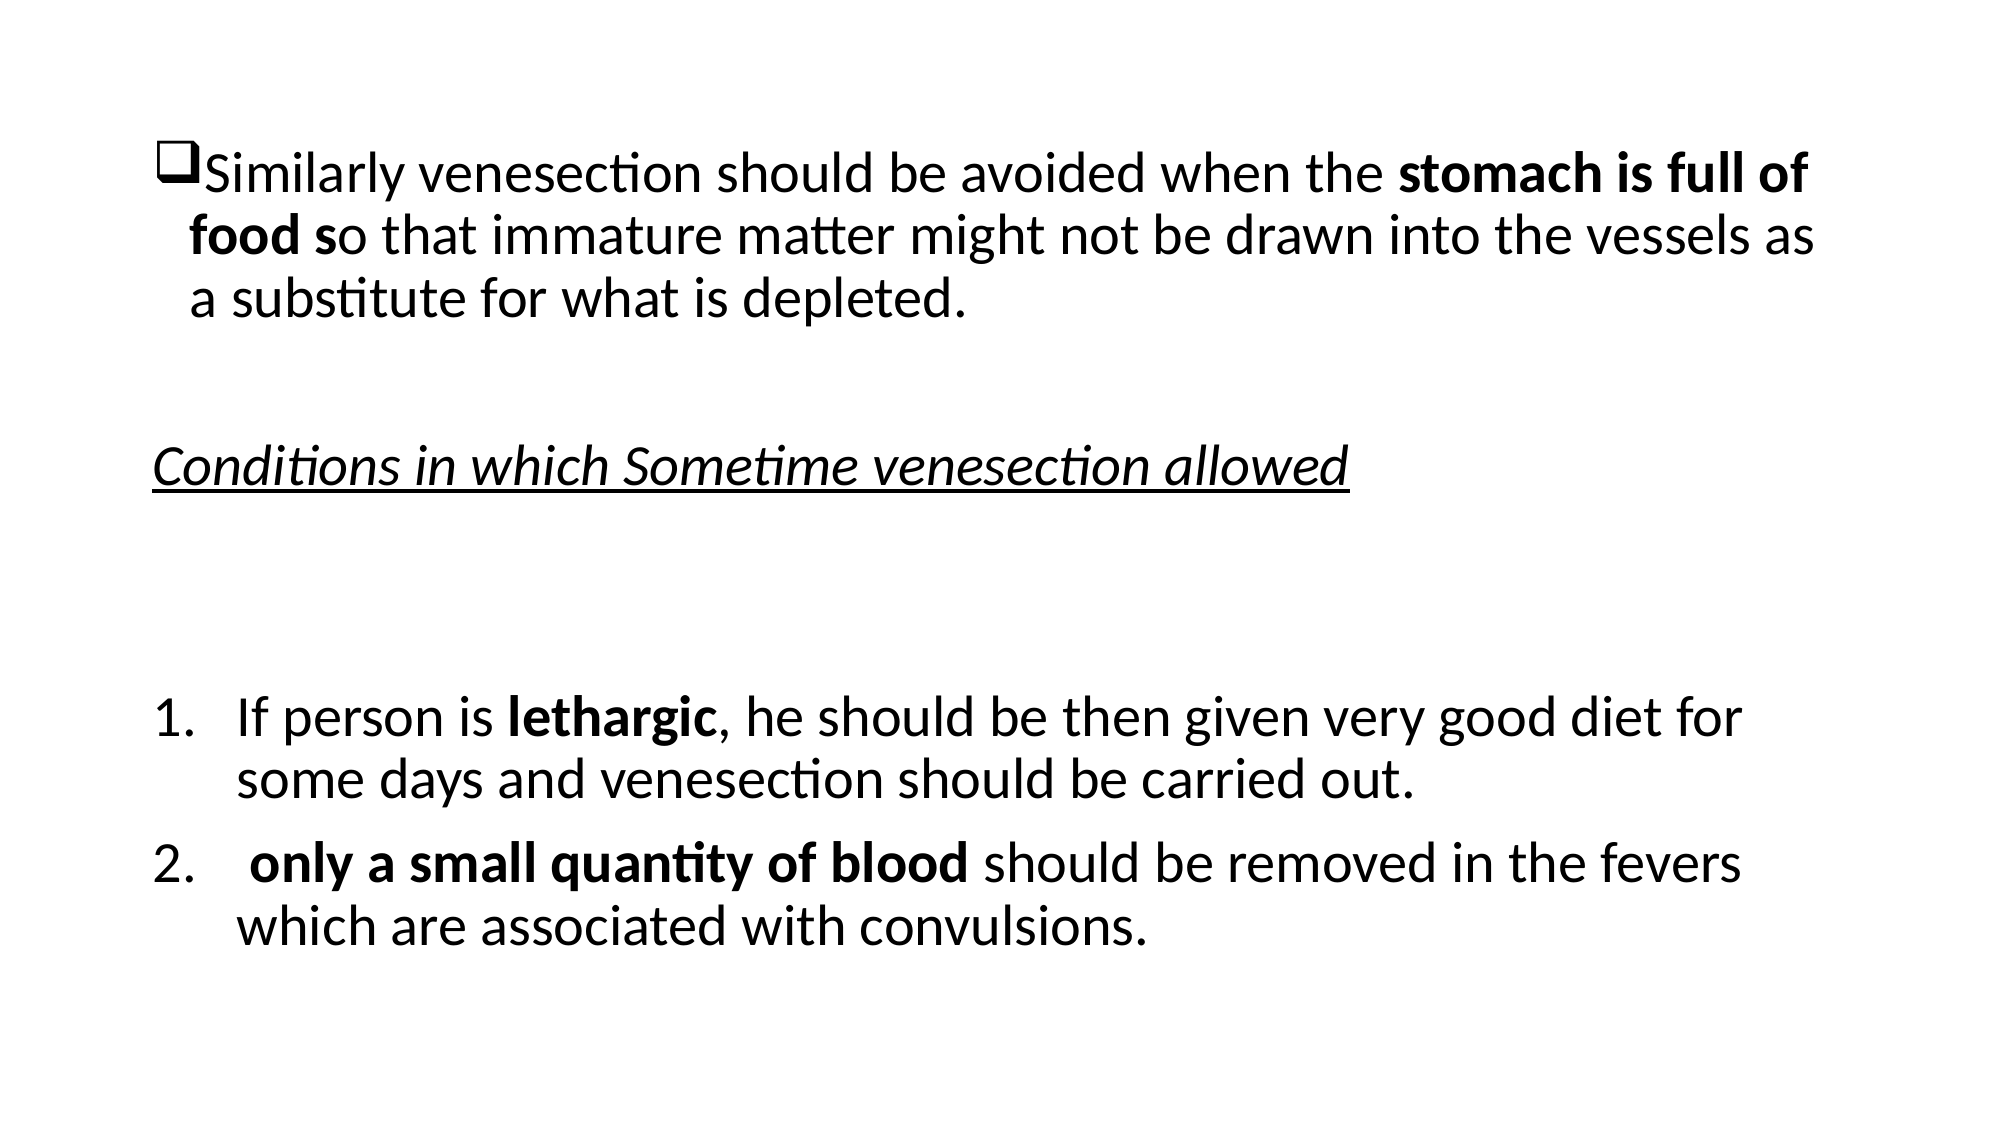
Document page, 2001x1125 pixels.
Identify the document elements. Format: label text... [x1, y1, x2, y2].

list Similarly venesection should be avoided when the stomach is full of food so that immature matter might not be drawn into the vessels as a substitute for what is depleted. Conditions in which Sometime venesection allowed If person is lethargic, he should be then given very good diet for some days and venesection should be carried out. only a small quantity of blood should be removed in the fevers which are associated with convulsions. [137, 43, 1863, 1036]
